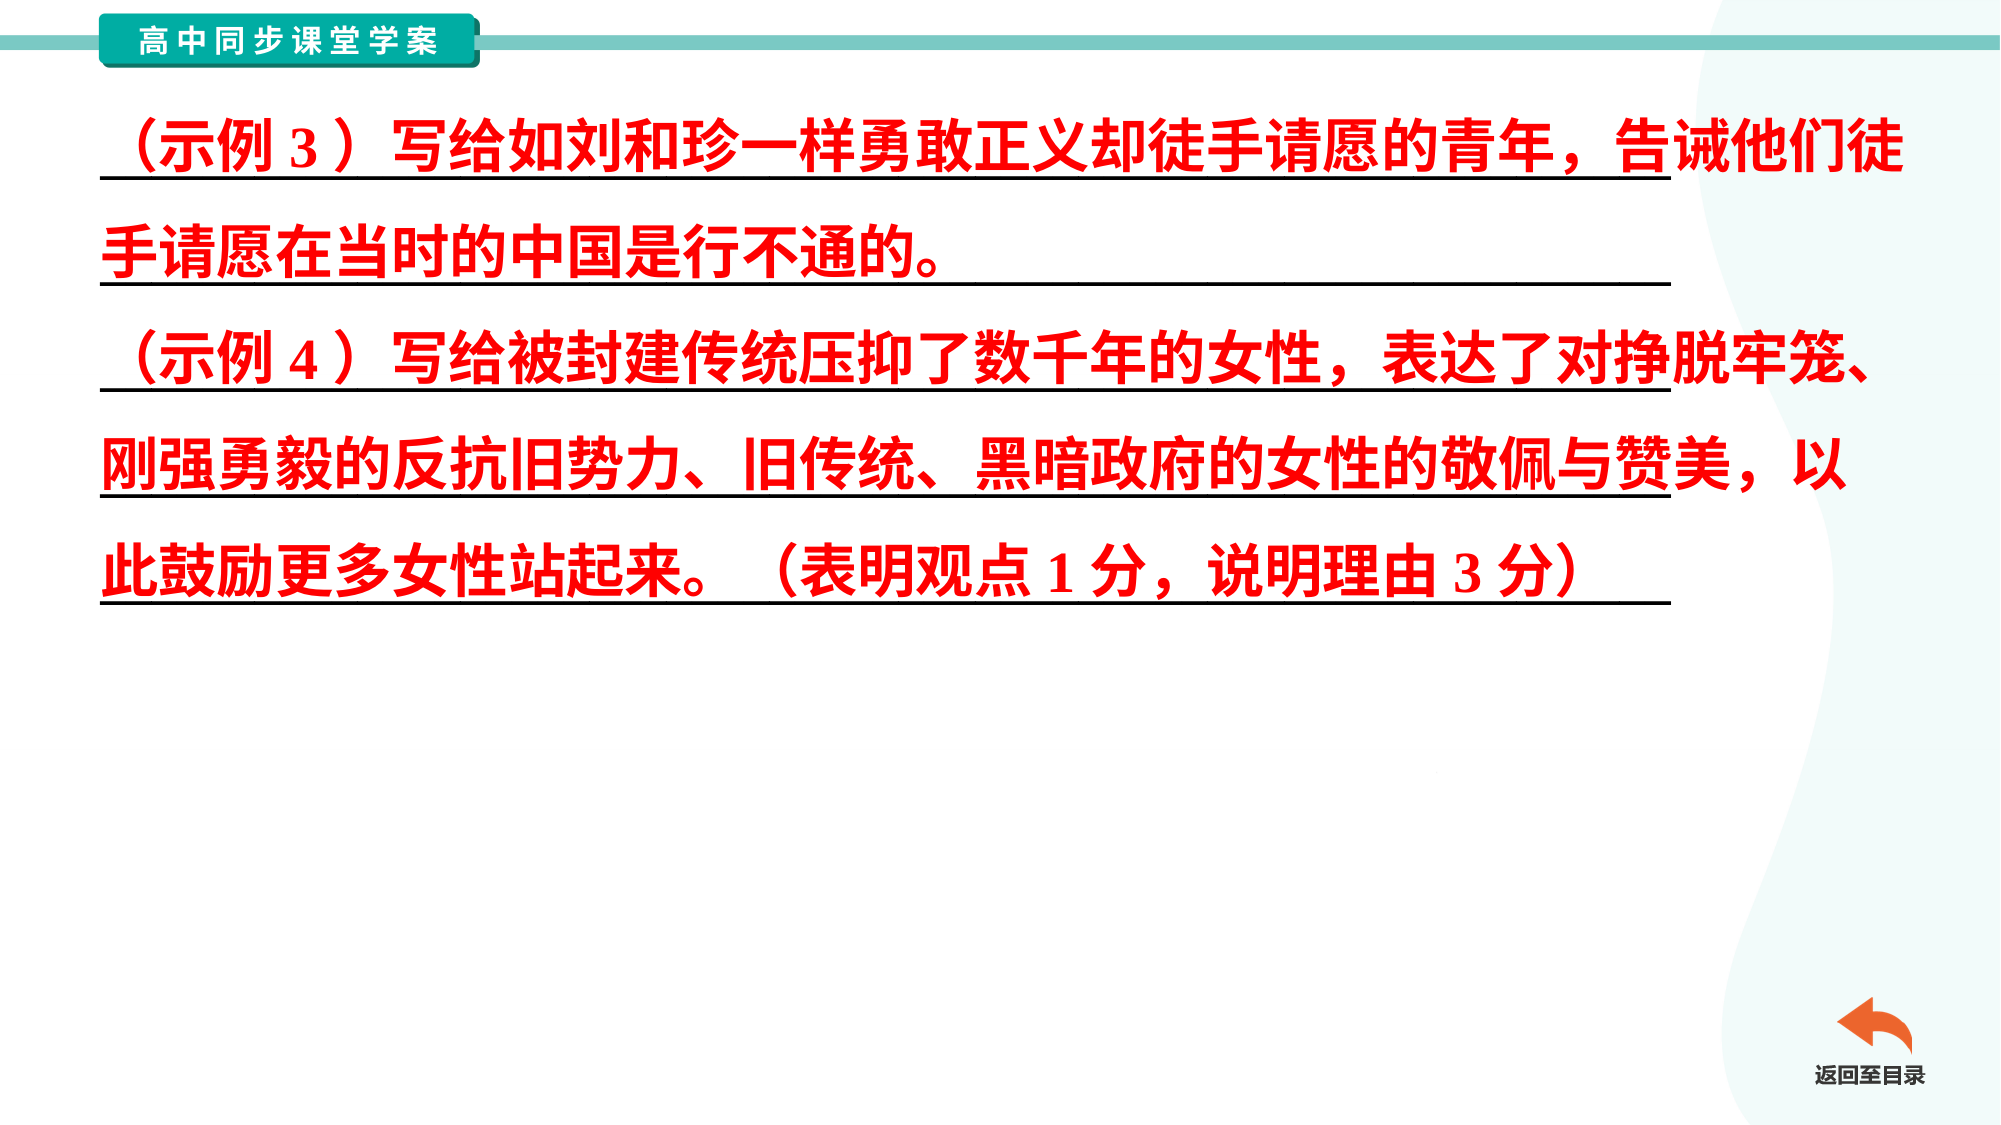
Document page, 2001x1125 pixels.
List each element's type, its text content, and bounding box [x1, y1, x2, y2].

text_box （示例3）写给如刘和珍一样勇敢正义却徒手请愿的青年，告诫他们徒 手请愿在当时的中国是行不通的。 （示例4）写给被封建传统压抑了数千年的女性，表达了对挣脱牢笼、 刚强勇毅的反抗旧势力、旧传统、黑暗政府的女性的敬佩与赞美，以 此鼓励更多女性站起来。（表明观点1分，说明理由3分） [100, 72, 1899, 604]
text_box _____________________________________________________________ _____________________________________________________________ _____________________________________________________________ _____________________________________________________________ _____________________________________________________________ [100, 604, 1899, 608]
picture [0, 0, 2000, 1125]
